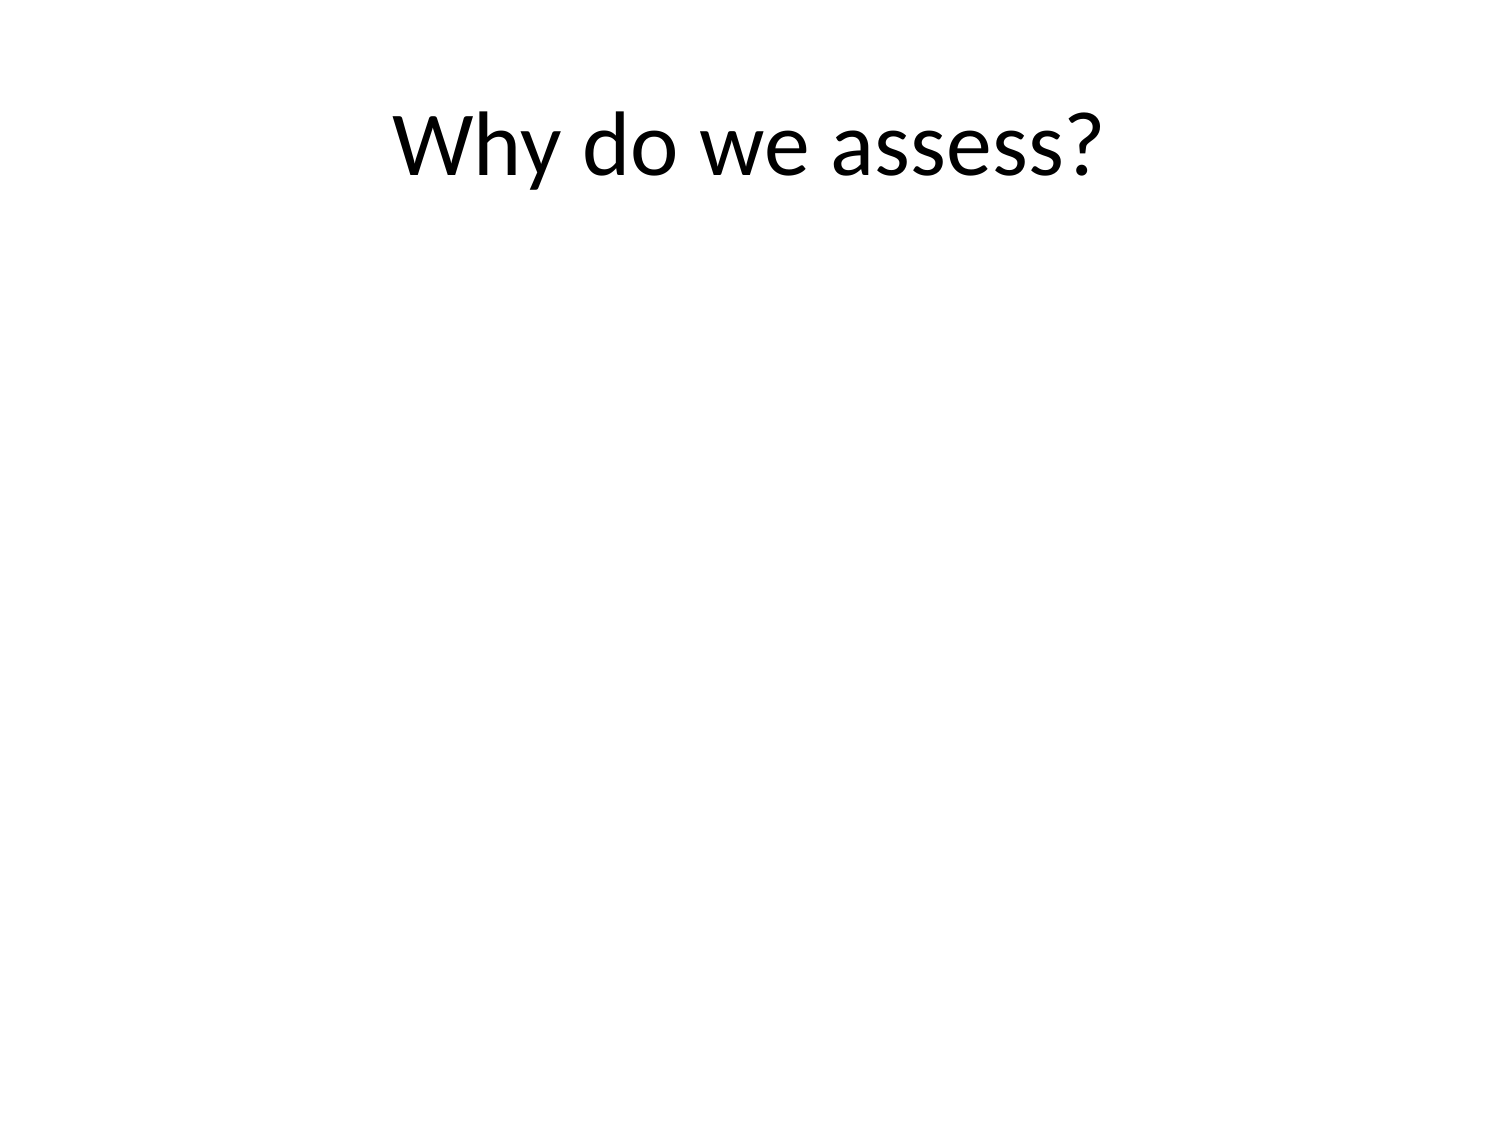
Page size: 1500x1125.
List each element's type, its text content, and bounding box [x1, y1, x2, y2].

title Why do we assess? [75, 45, 1425, 233]
